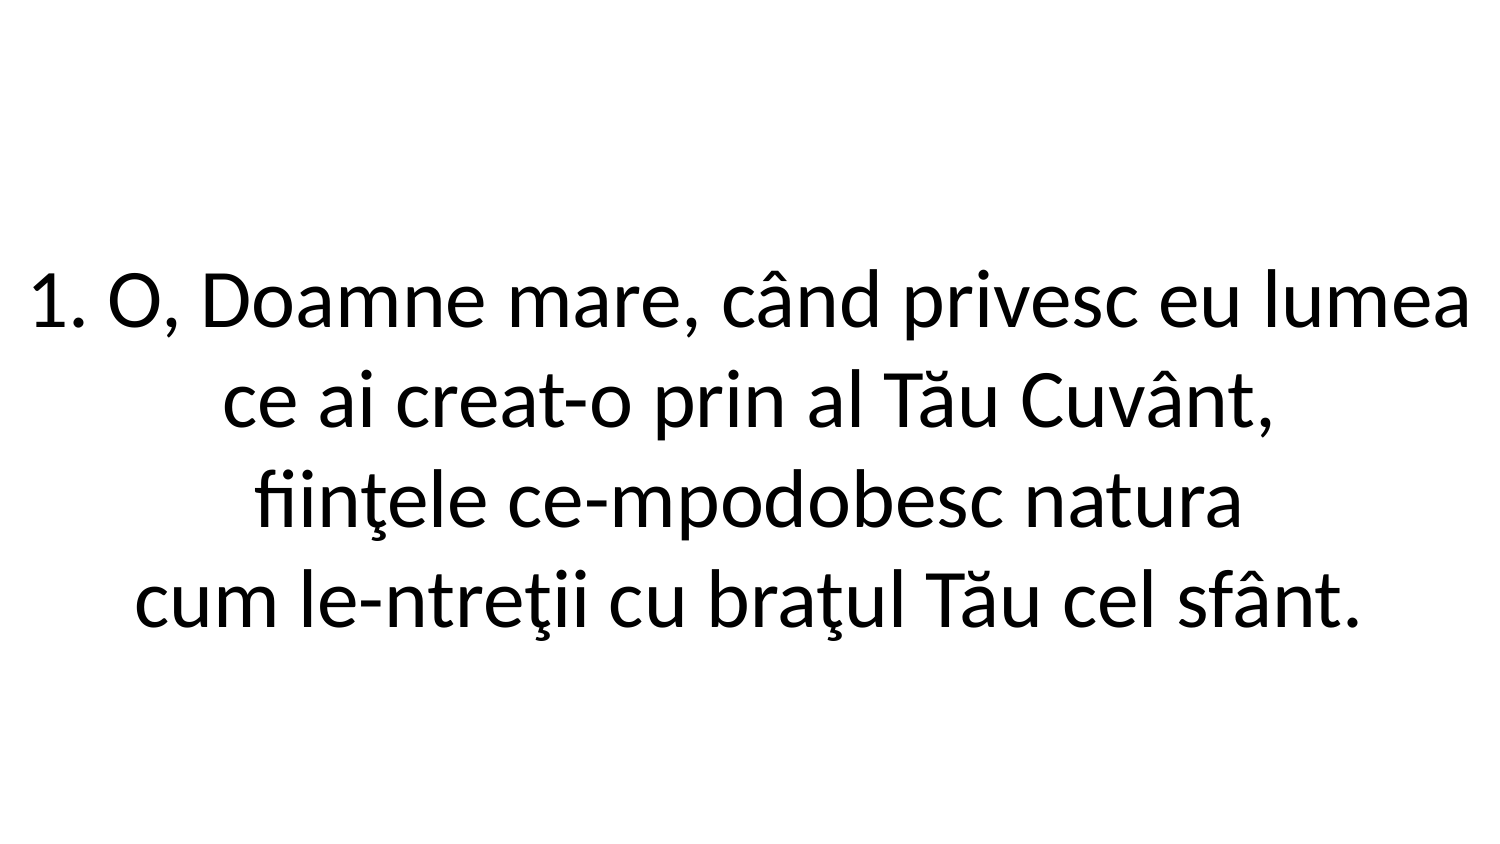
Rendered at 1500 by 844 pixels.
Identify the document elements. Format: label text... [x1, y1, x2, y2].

text_box 1. O, Doamne mare, când privesc eu lumea ce ai creat-o prin al Tău Cuvânt, fiinţele ce-mpodobesc natura cum le-ntreţii cu braţul Tău cel sfânt. [11, 192, 1489, 652]
